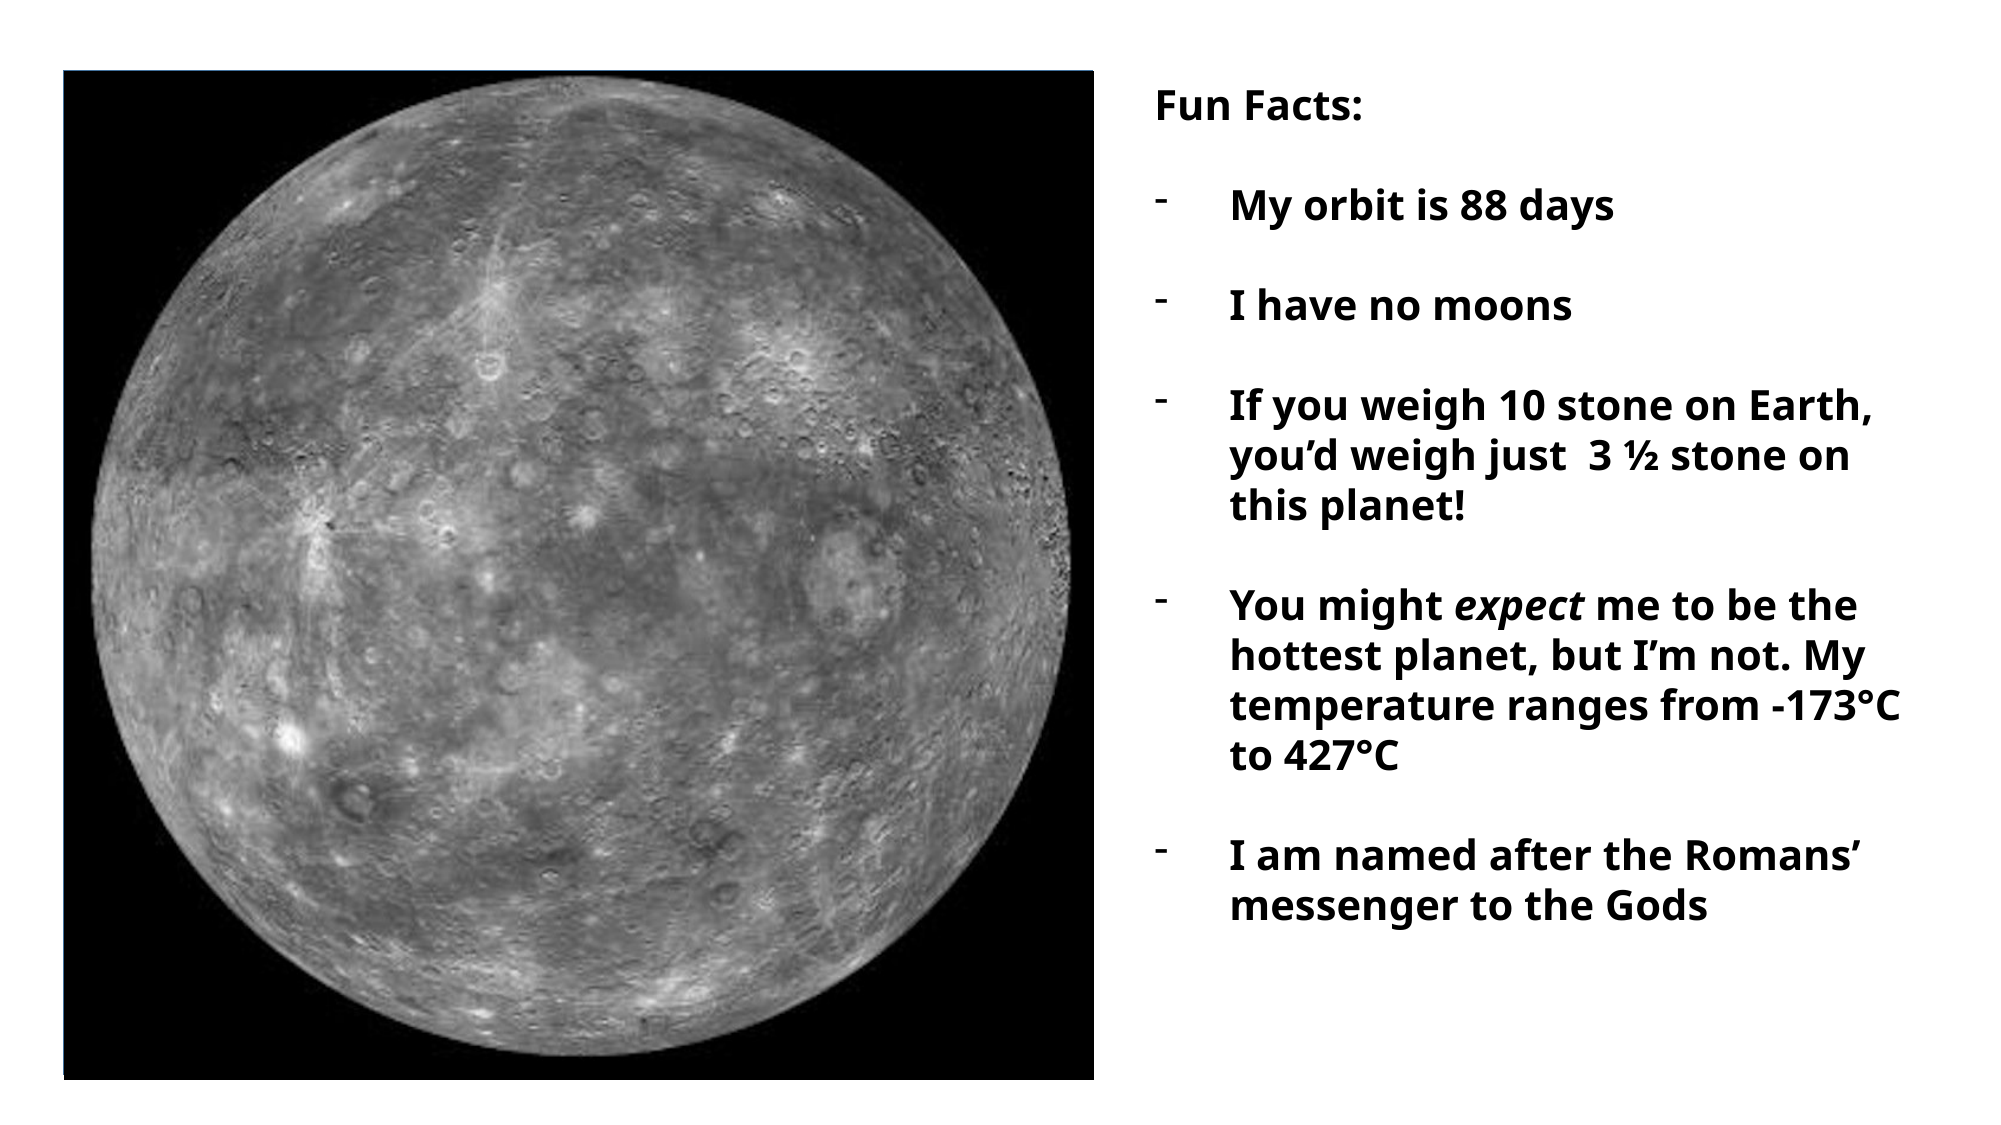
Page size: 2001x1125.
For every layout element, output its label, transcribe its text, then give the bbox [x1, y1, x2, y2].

text_box Fun Facts: My orbit is 88 days I have no moons If you weigh 10 stone on Earth, you’d weigh just 3 ½ stone on this planet! You might expect me to be the hottest planet, but I’m not. My temperature ranges from -173°C to 427°C I am named after the Romans’ messenger to the Gods [1139, 71, 1938, 937]
picture [63, 71, 1098, 1080]
